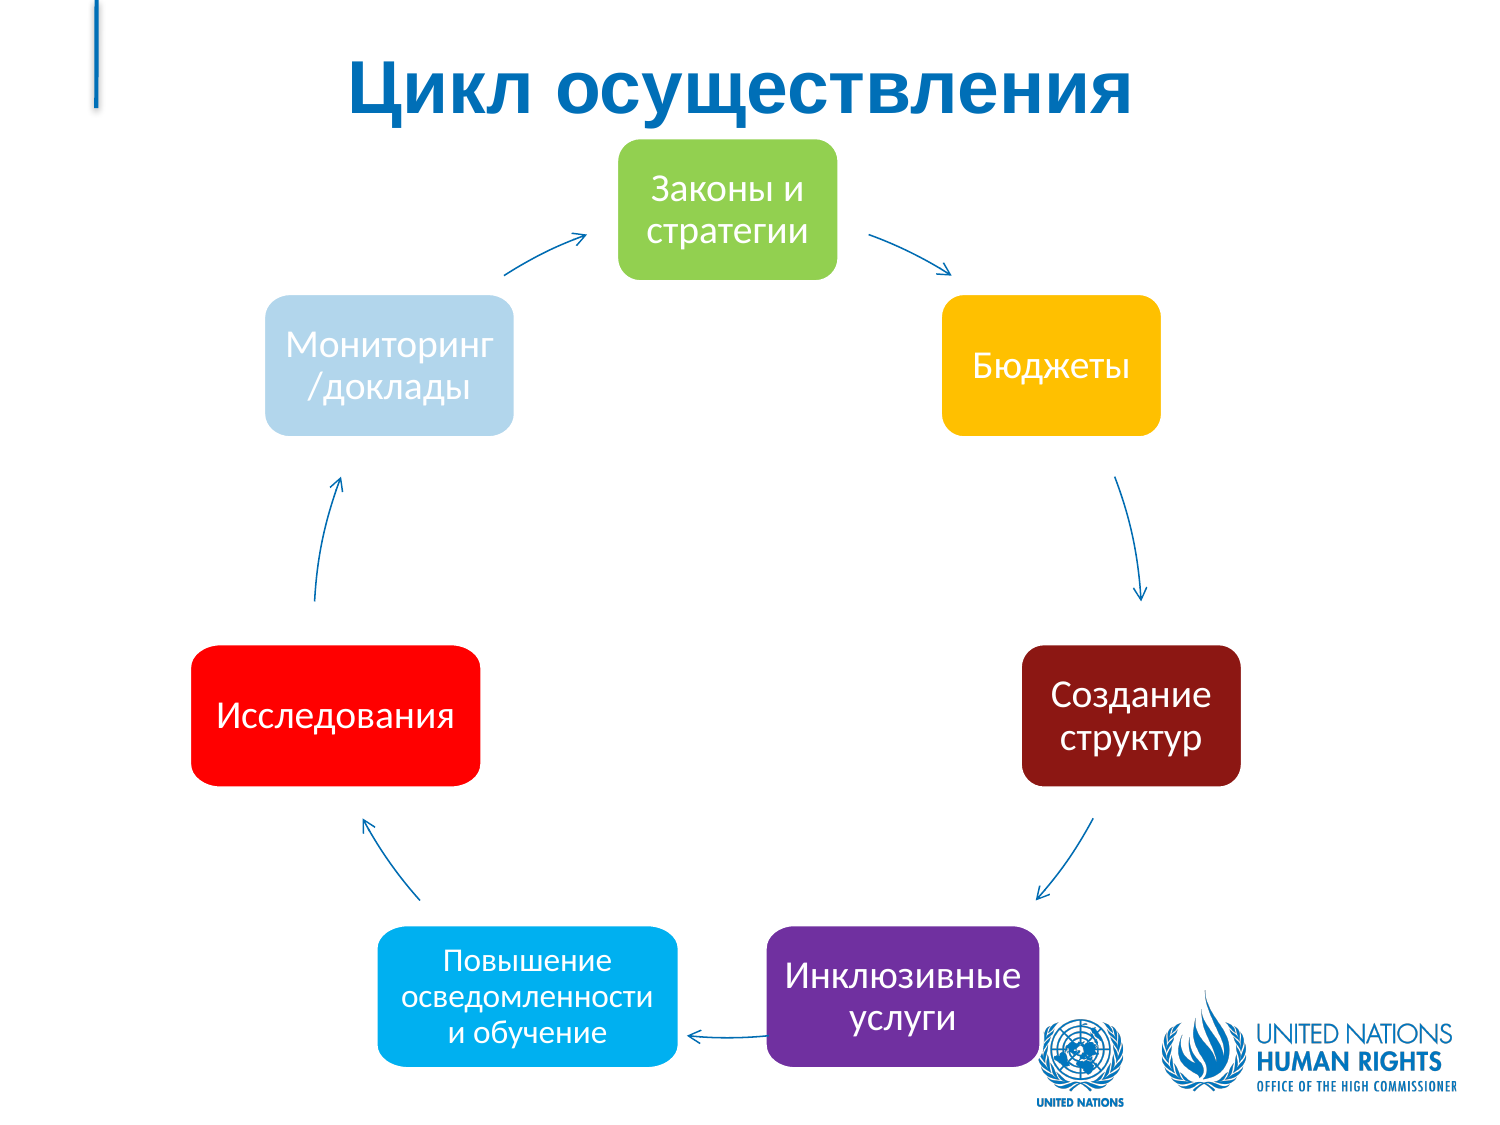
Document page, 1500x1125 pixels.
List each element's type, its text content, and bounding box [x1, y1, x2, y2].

picture [1037, 990, 1457, 1107]
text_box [188, 136, 1244, 1070]
title Цикл осуществления [45, 31, 1437, 210]
